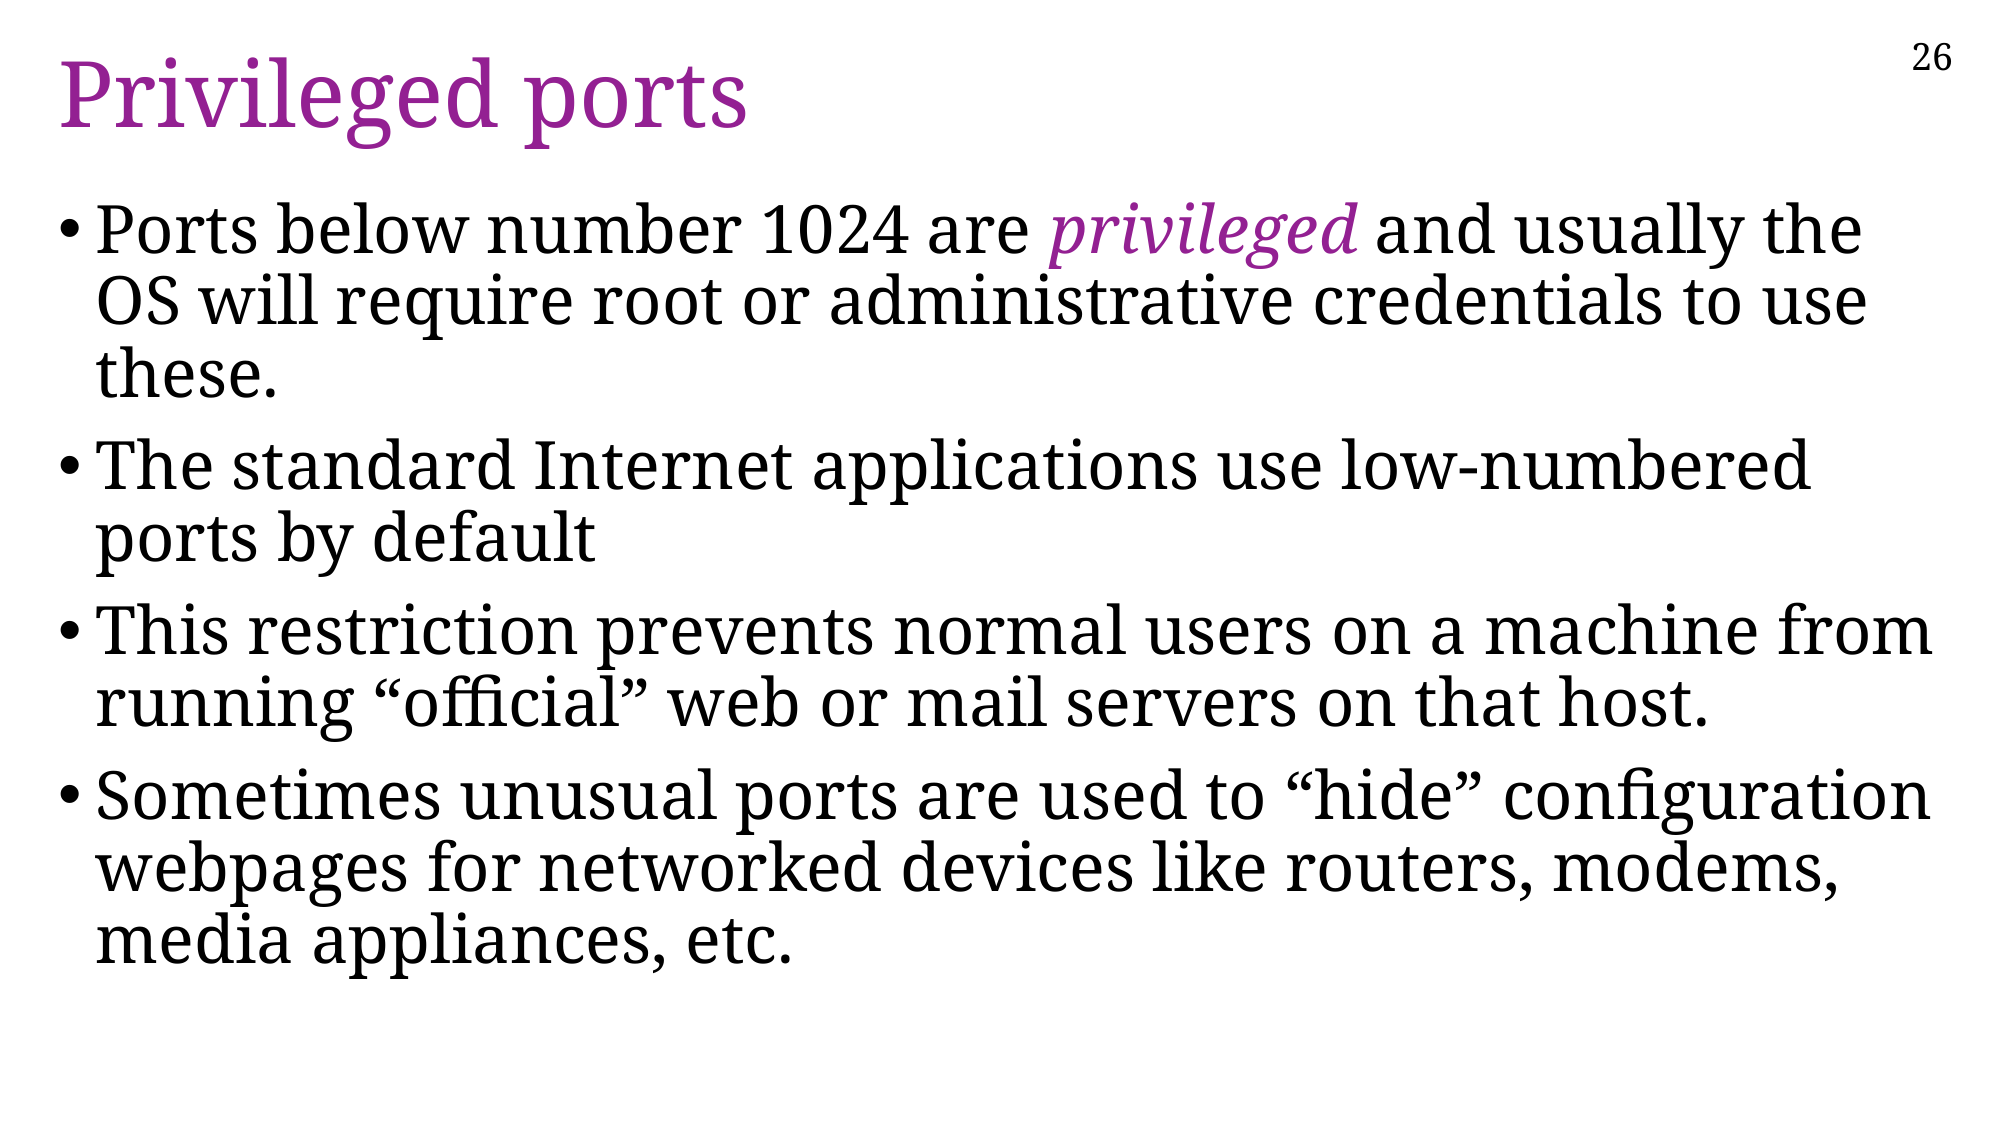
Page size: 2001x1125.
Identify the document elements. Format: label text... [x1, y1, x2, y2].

title Privileged ports [43, 25, 1953, 171]
list Ports below number 1024 are privileged and usually the OS will require root or administrative credentials to use these. The standard Internet applications use low-numbered ports by default This restriction prevents normal users on a machine from running “official” web or mail servers on that host. Sometimes unusual ports are used to “hide” configuration webpages for networked devices like routers, modems, media appliances, etc. [43, 188, 1953, 1106]
